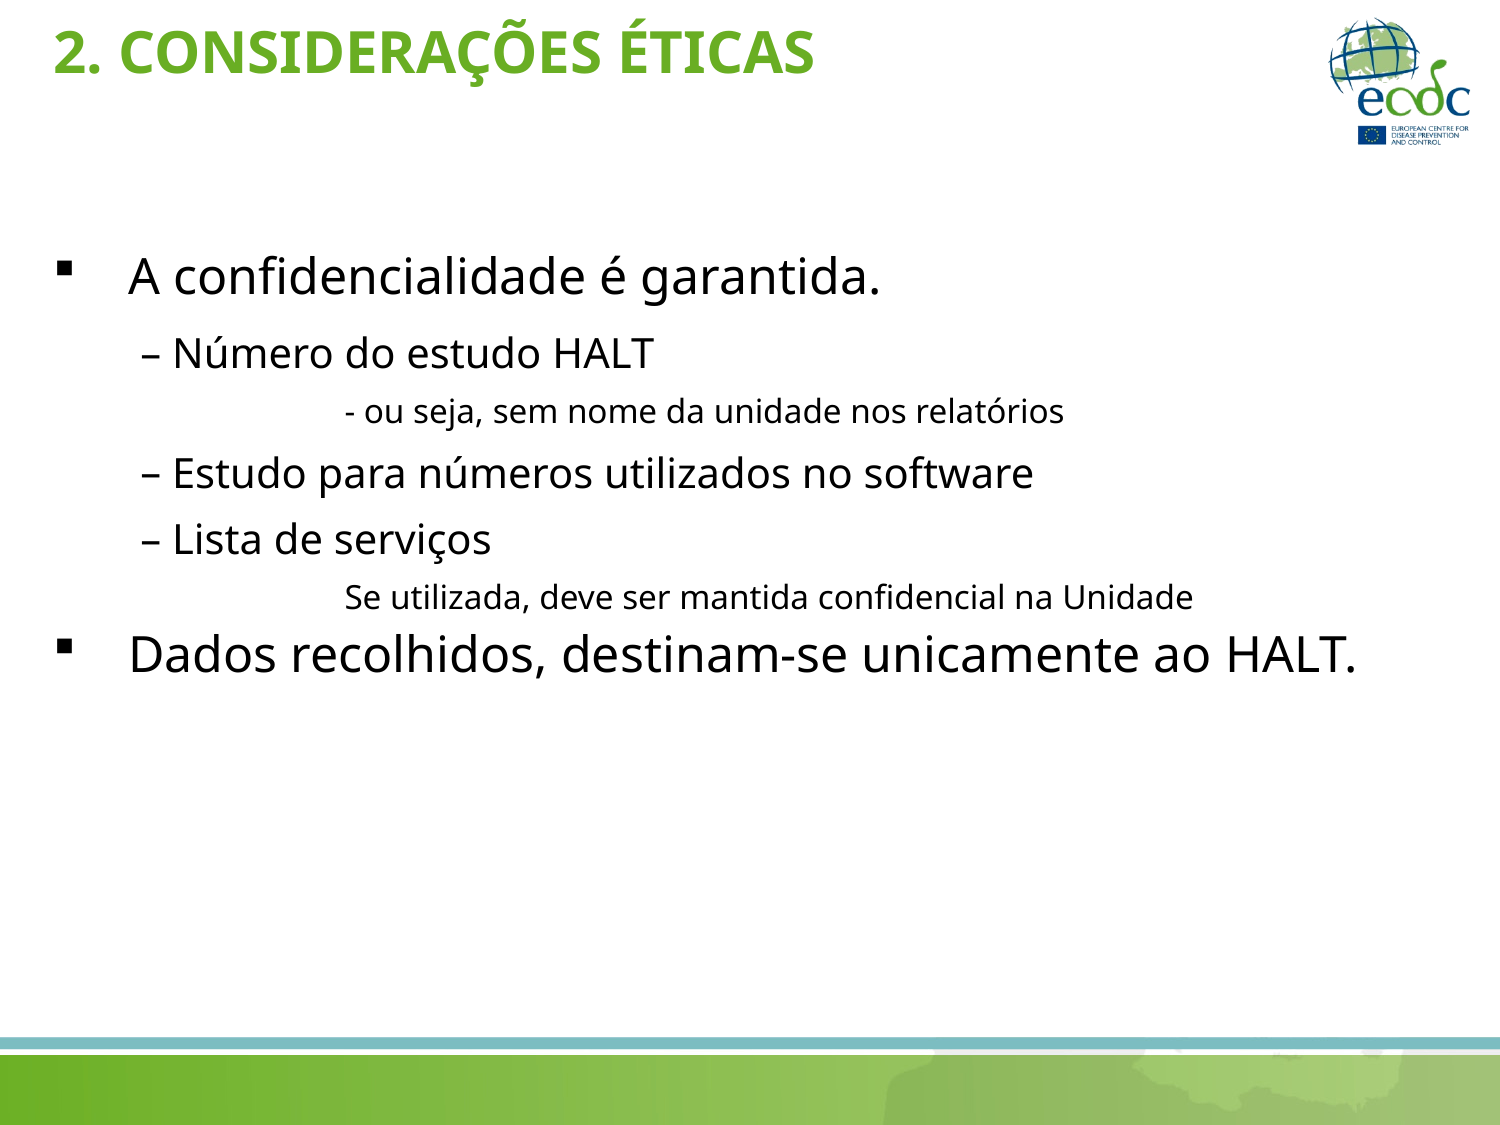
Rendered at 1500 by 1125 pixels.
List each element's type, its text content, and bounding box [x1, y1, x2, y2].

picture [0, 1037, 1500, 1125]
picture [1328, 17, 1473, 148]
list A confidencialidade é garantida. Número do estudo HALT - ou seja, sem nome da unidade nos relatórios Estudo para números utilizados no software Lista de serviços Se utilizada, deve ser mantida confidencial na Unidade Dados recolhidos, destinam-se unicamente ao HALT. [53, 177, 1452, 1024]
title 2. CONSIDERAÇÕES ÉTICAS [53, 23, 1404, 159]
